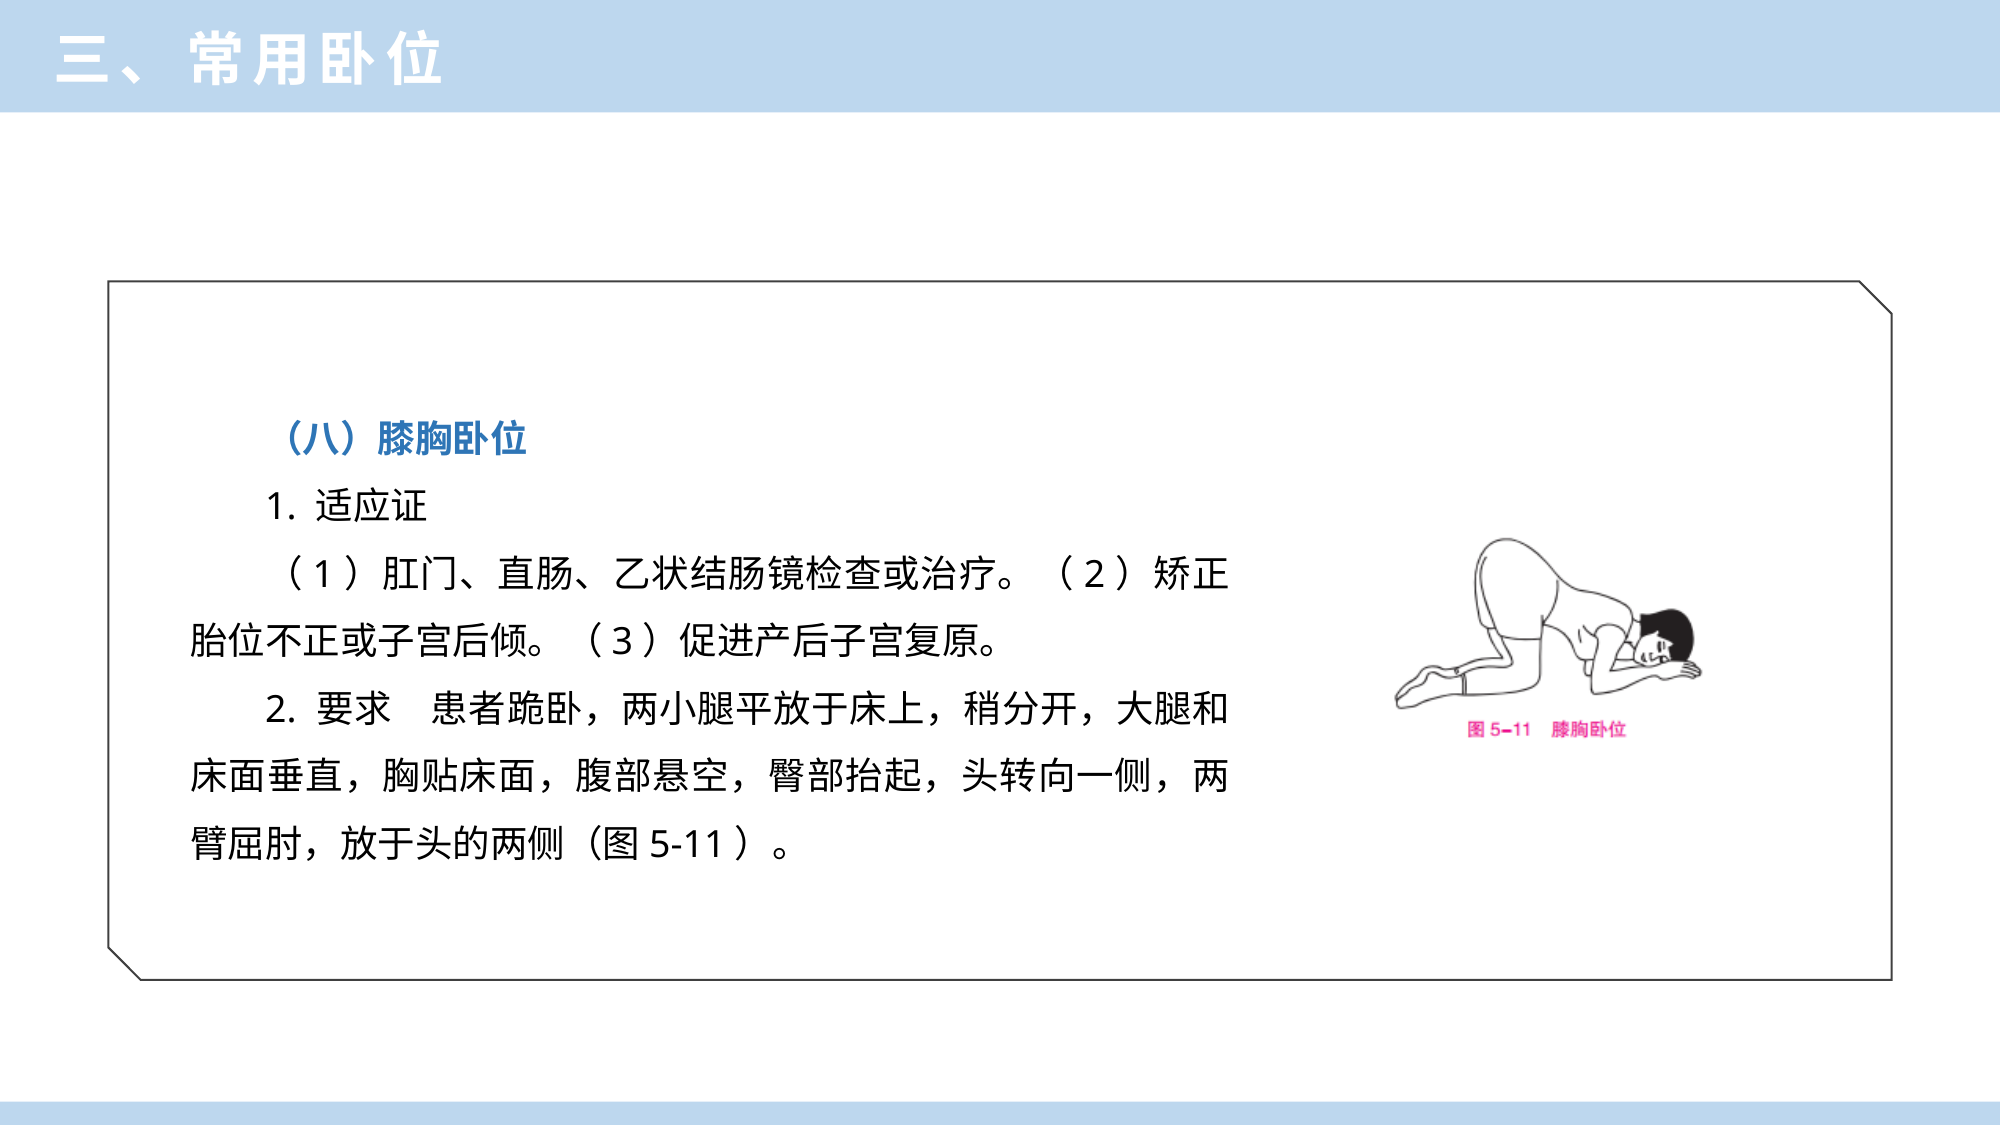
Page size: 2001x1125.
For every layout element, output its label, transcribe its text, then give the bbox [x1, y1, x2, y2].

text_box （八）膝胸卧位 1. 适应证 （1）肛门、直肠、乙状结肠镜检查或治疗。（2）矫正胎位不正或子宫后倾。（3）促进产后子宫复原。 2. 要求 患者跪卧，两小腿平放于床上，稍分开，大腿和床面垂直，胸贴床面，腹部悬空，臀部抬起，头转向一侧，两臂屈肘，放于头的两侧（图5-11）。 [175, 384, 1245, 872]
text_box [107, 280, 1893, 981]
picture [1376, 532, 1715, 758]
text_box 三、常用卧位 [41, 16, 456, 98]
